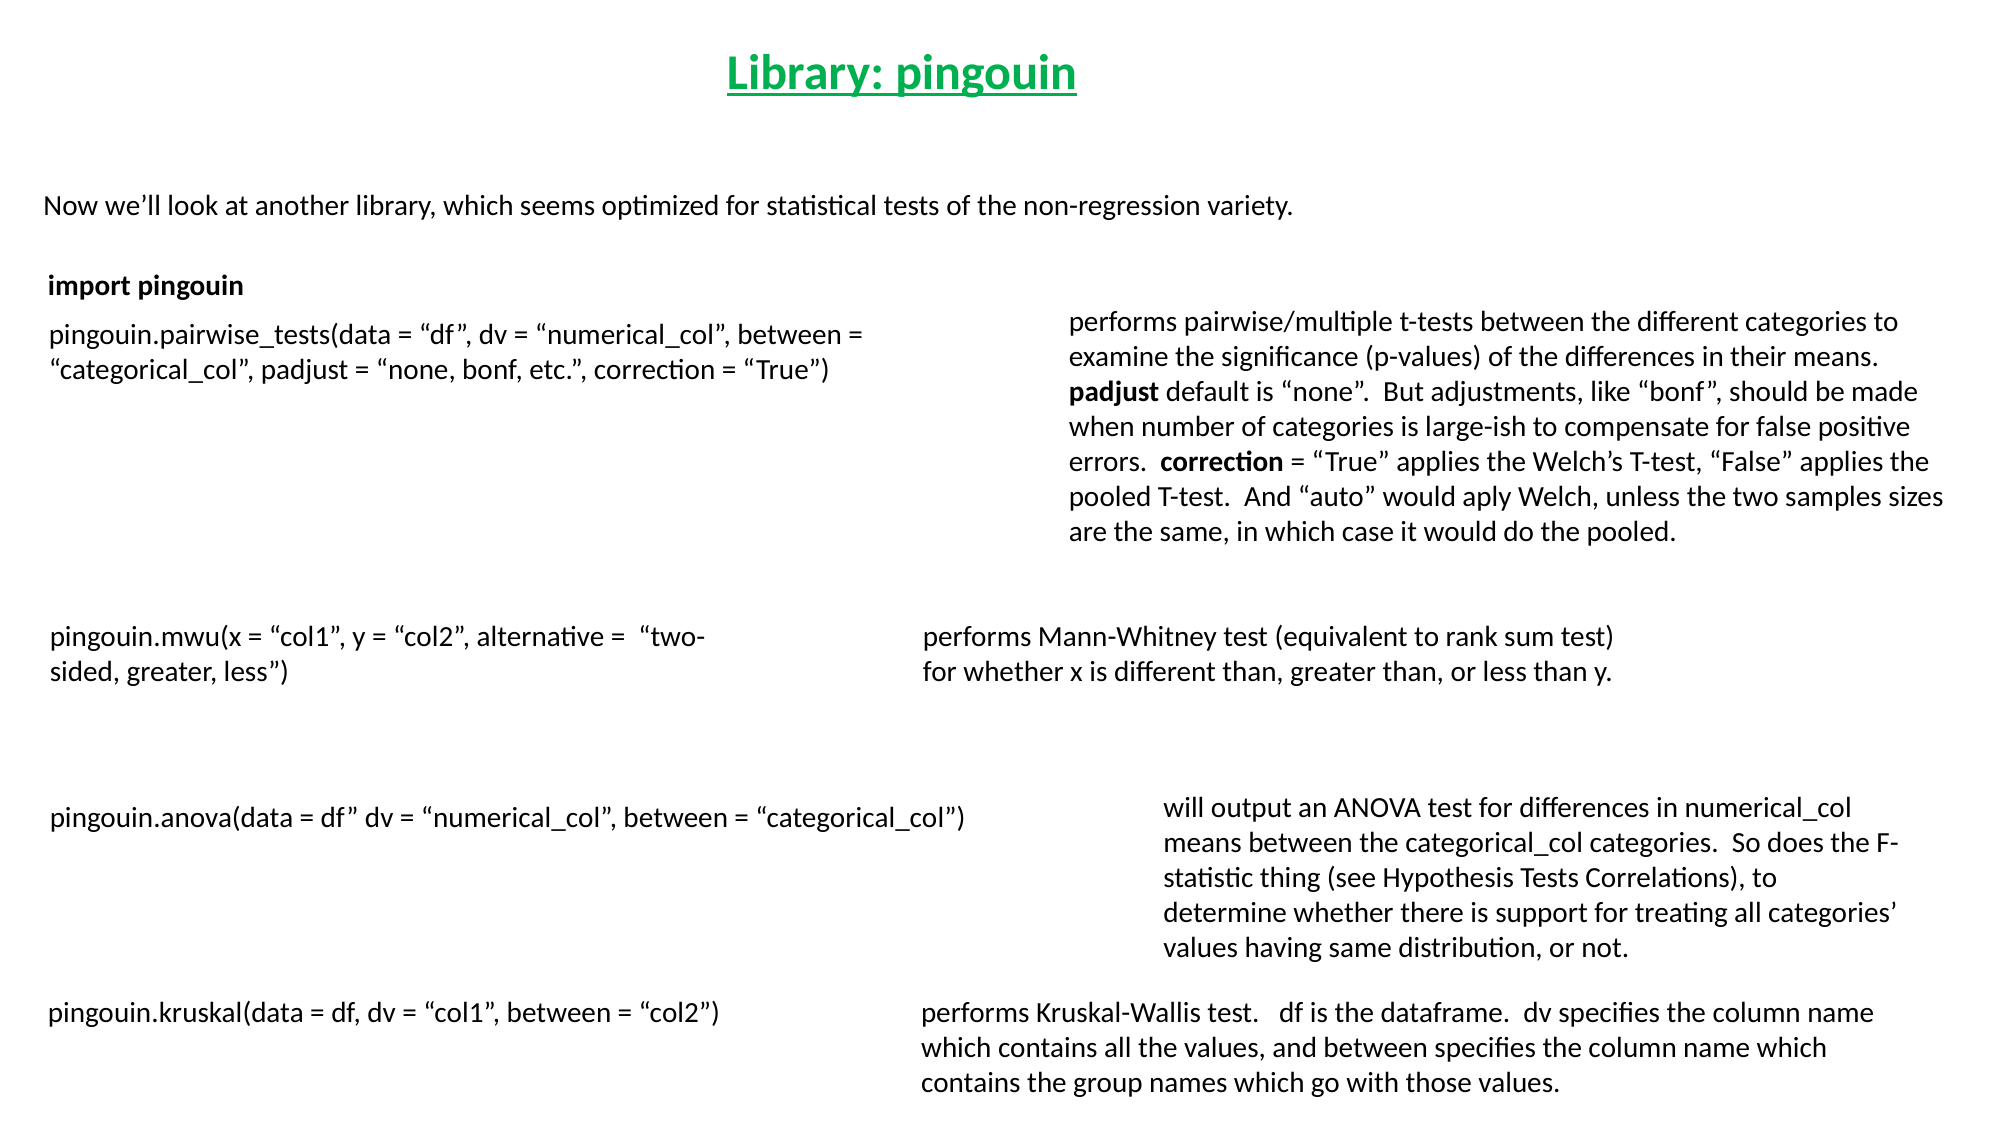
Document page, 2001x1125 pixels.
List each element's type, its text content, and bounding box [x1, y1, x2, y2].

text_box Library: pingouin [712, 32, 1093, 108]
text_box import pingouin [33, 259, 792, 309]
text_box pingouin.kruskal(data = df, dv = “col1”, between = “col2”) [33, 985, 776, 1036]
text_box pingouin.mwu(x = “col1”, y = “col2”, alternative = “two-sided, greater, less”) [35, 609, 778, 695]
text_box will output an ANOVA test for differences in numerical_col means between the categorical_col categories. So does the F-statistic thing (see Hypothesis Tests Correlations), to determine whether there is support for treating all categories’ values having same distribution, or not. [1148, 780, 1922, 971]
text_box performs Mann-Whitney test (equivalent to rank sum test) for whether x is different than, greater than, or less than y. [908, 609, 1651, 695]
text_box pingouin.anova(data = df” dv = “numerical_col”, between = “categorical_col”) [35, 791, 1000, 841]
text_box Now we’ll look at another library, which seems optimized for statistical tests of the non-regression variety. [28, 178, 1512, 229]
text_box performs pairwise/multiple t-tests between the different categories to examine the significance (p-values) of the differences in their means. padjust default is “none”. But adjustments, like “bonf”, should be made when number of categories is large-ish to compensate for false positive errors. correction = “True” applies the Welch’s T-test, “False” applies the pooled T-test. And “auto” would aply Welch, unless the two samples sizes are the same, in which case it would do the pooled. [1053, 295, 1969, 555]
text_box pingouin.pairwise_tests(data = “df”, dv = “numerical_col”, between = “categorical_col”, padjust = “none, bonf, etc.”, correction = “True”) [34, 307, 896, 393]
text_box performs Kruskal-Wallis test. df is the dataframe. dv specifies the column name which contains all the values, and between specifies the column name which contains the group names which go with those values. [906, 985, 1948, 1106]
